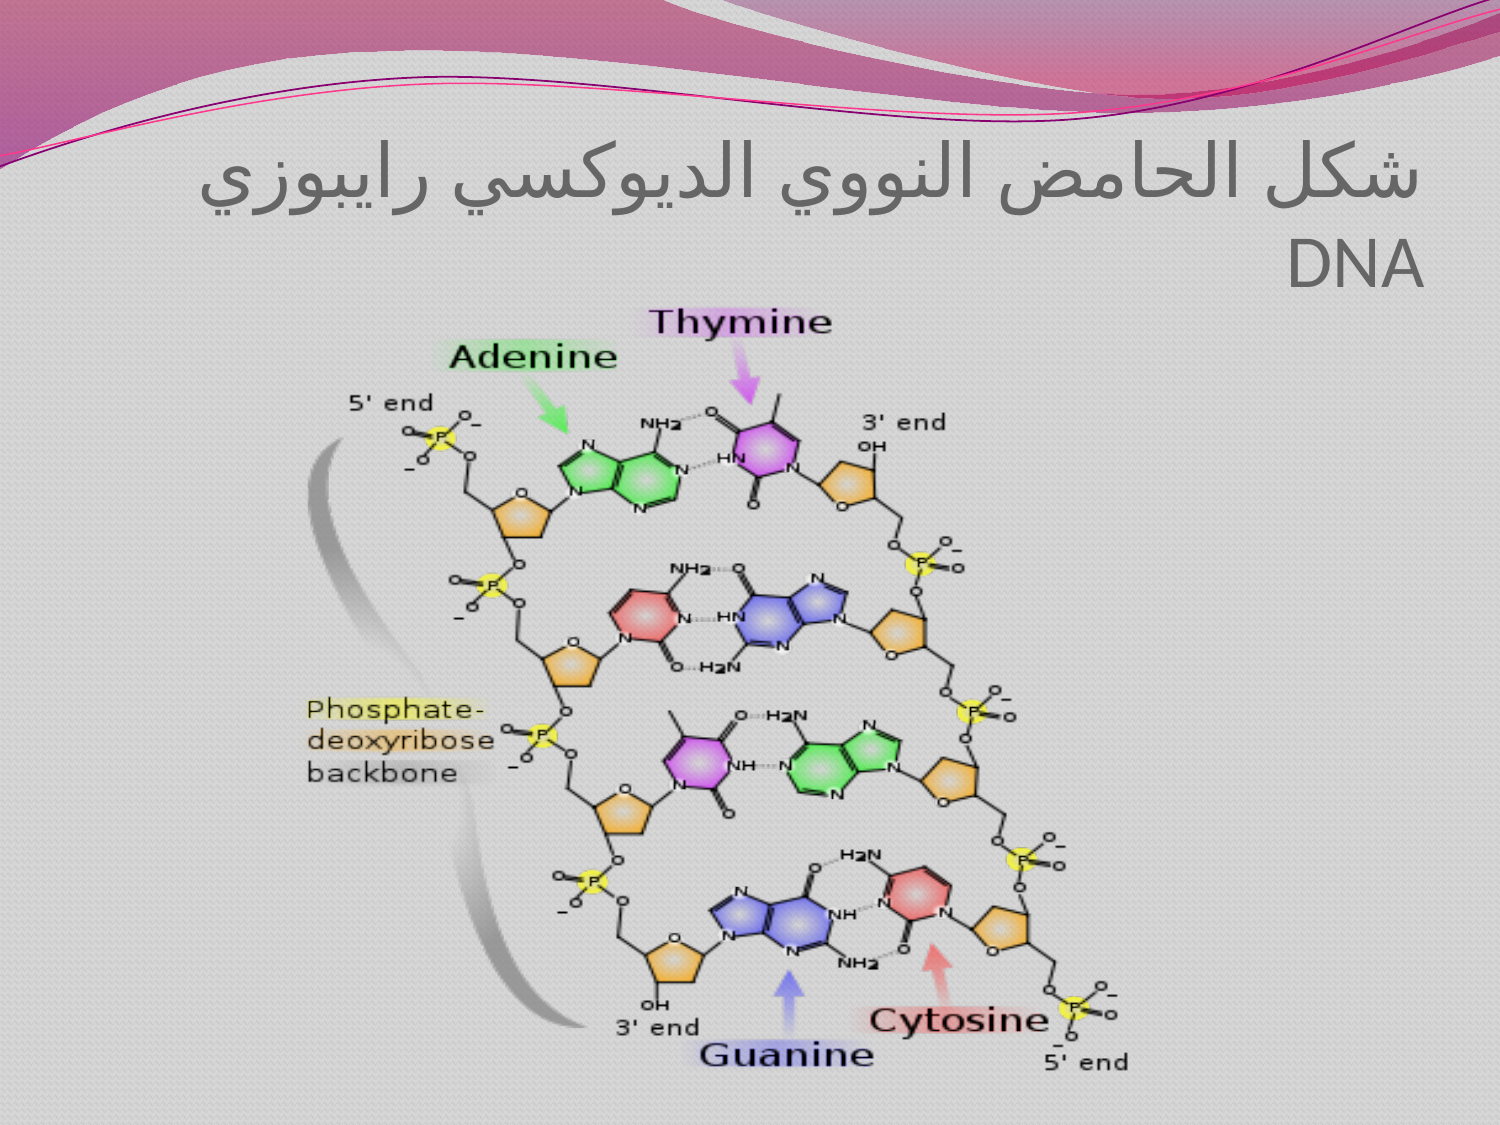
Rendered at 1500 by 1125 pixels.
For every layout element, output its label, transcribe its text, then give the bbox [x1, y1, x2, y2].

picture [287, 299, 1151, 1088]
title شكل الحامض النووي الديوكسي رايبوزي DNA [75, 115, 1425, 303]
